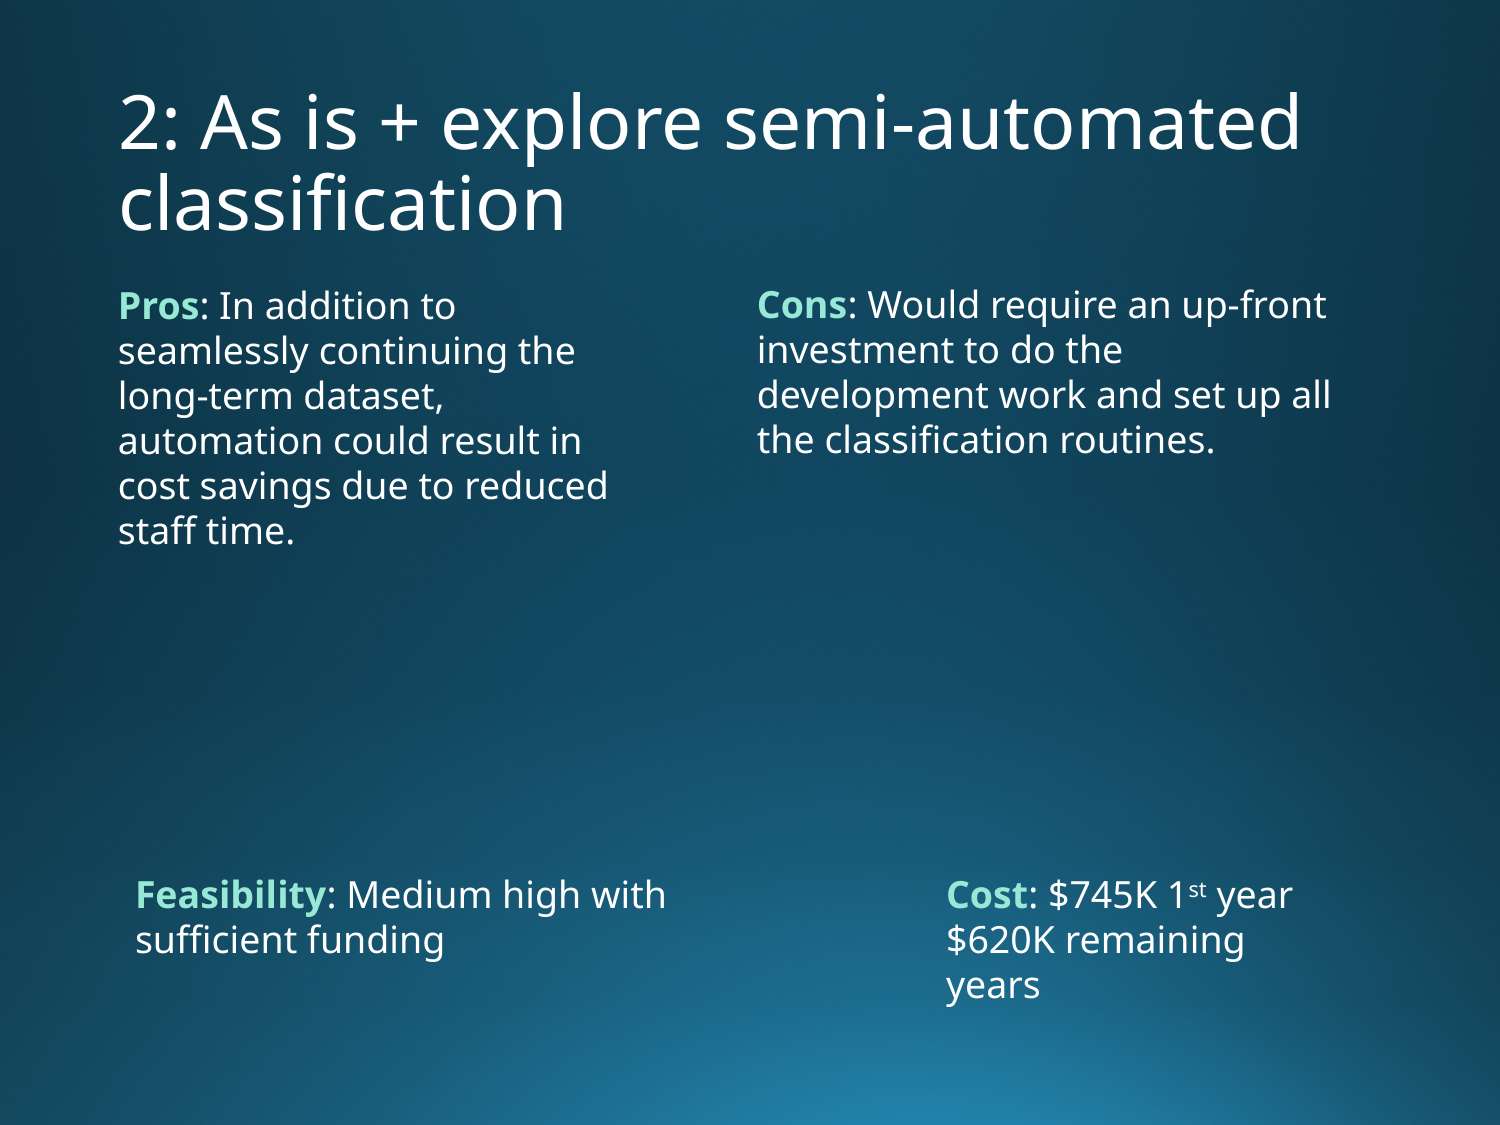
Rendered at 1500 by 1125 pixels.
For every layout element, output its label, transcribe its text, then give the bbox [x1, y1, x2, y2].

text_box Feasibility: Medium high with sufficient funding [120, 863, 785, 969]
text_box Pros: In addition to seamlessly continuing the long-term dataset, automation could result in cost savings due to reduced staff time. [103, 274, 663, 560]
picture [0, 0, 1500, 1125]
text_box Cons: Would require an up-front investment to do the development work and set up all the classification routines. [742, 273, 1374, 469]
text_box Cost: $745K 1st year $620K remaining years [931, 863, 1318, 1014]
title 2: As is + explore semi-automated classification [103, 56, 1397, 275]
